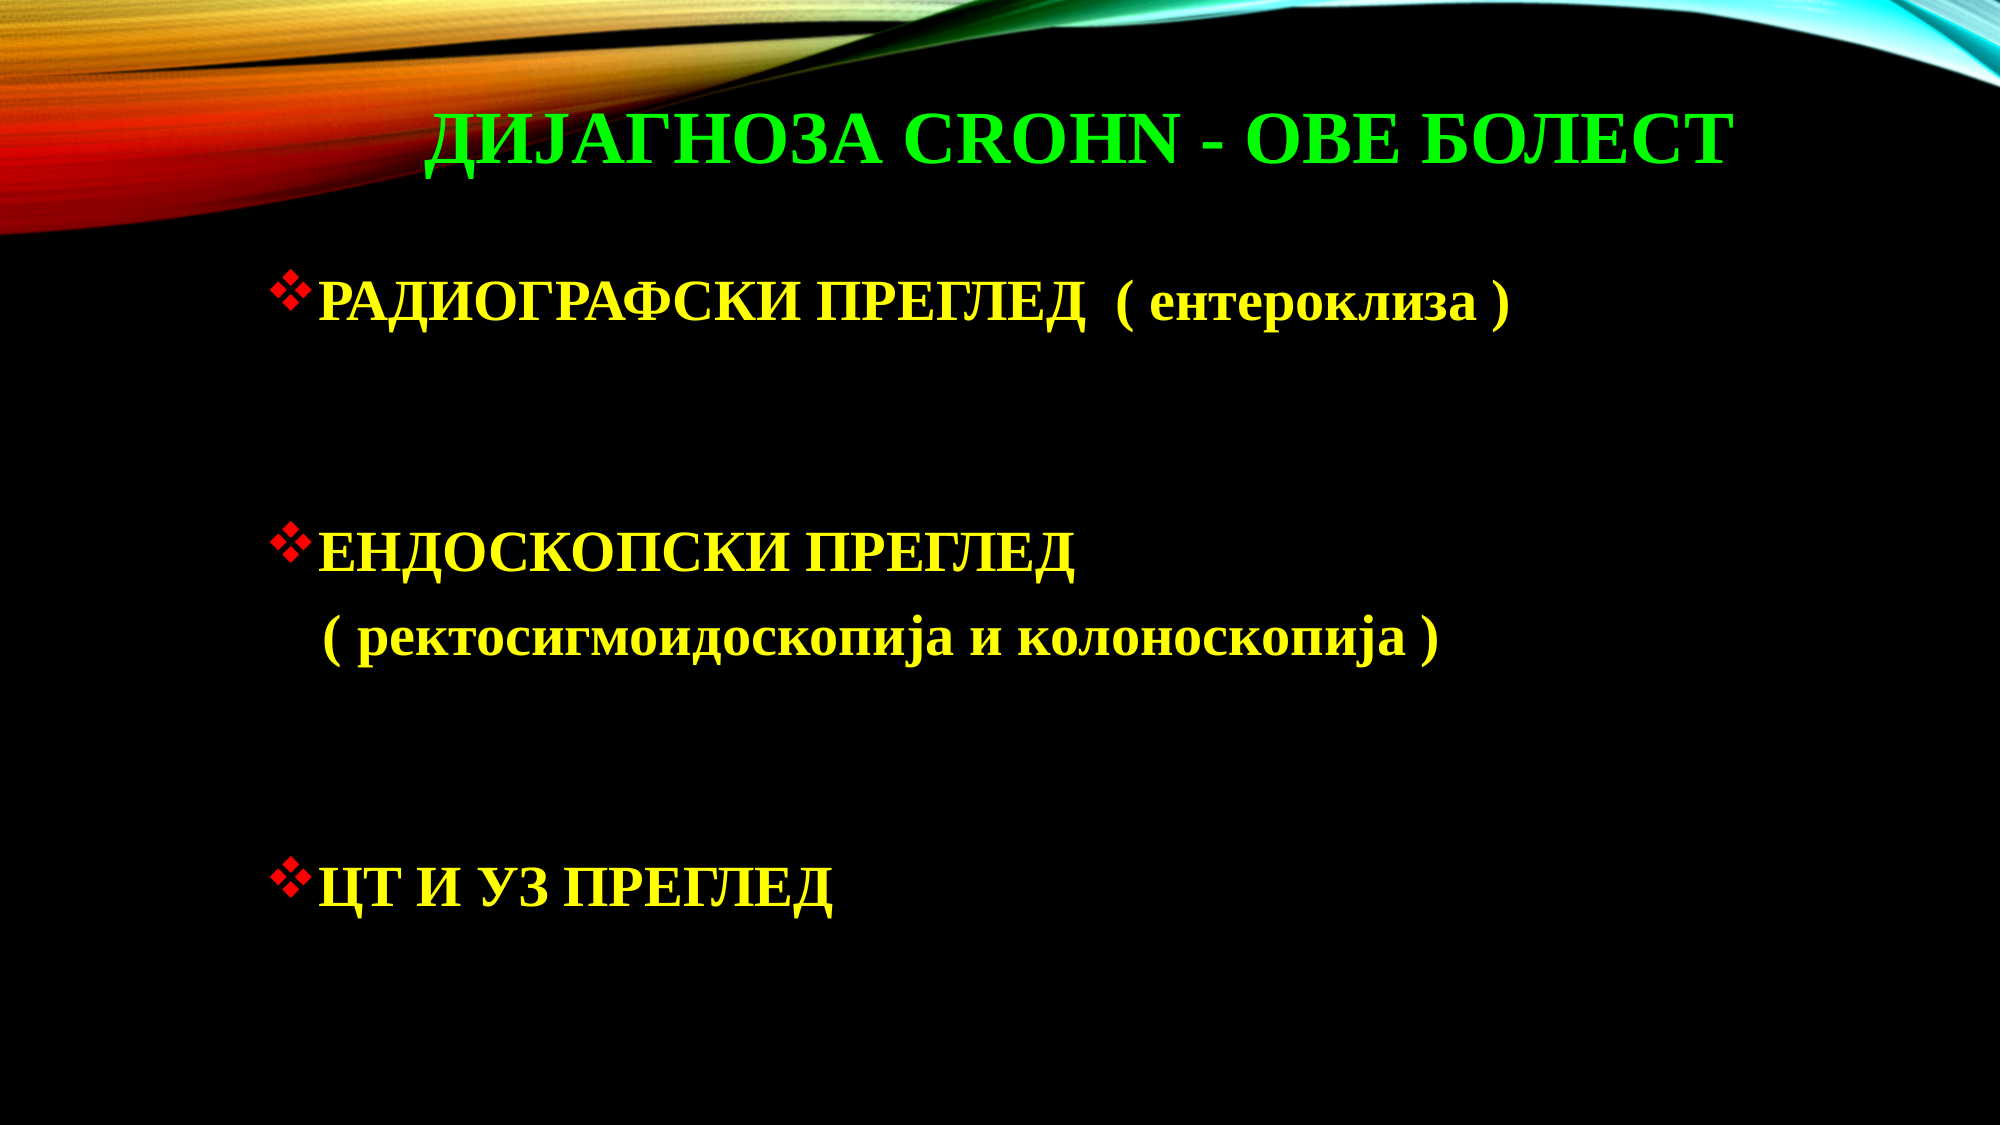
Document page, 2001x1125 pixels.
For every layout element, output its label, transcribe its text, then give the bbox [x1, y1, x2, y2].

picture [0, 0, 2000, 237]
list РАДИОГРАФСКИ ПРЕГЛЕД ( ентероклиза ) ЕНДОСКОПСКИ ПРЕГЛЕД ( ректосигмоидоскопија и колоноскопија ) ЦТ И УЗ ПРЕГЛЕД [249, 262, 1750, 1125]
title ДИЈАГНОЗА CROHN - ОВЕ БОЛЕСТ [249, 45, 1750, 234]
